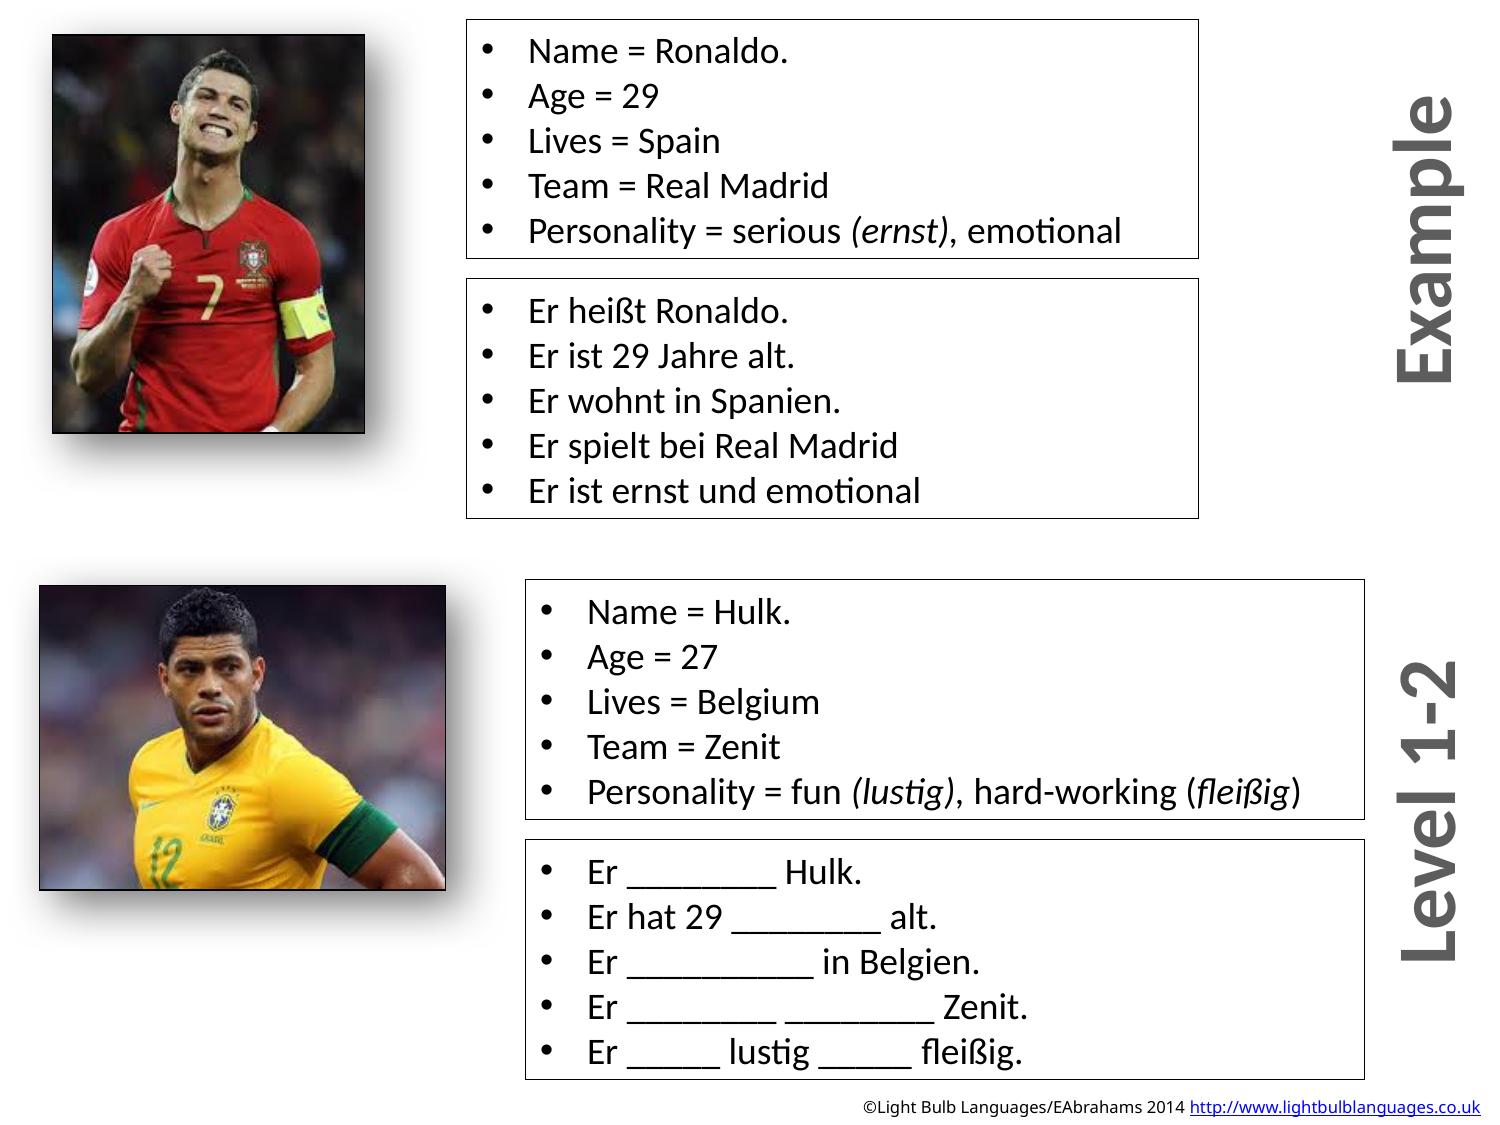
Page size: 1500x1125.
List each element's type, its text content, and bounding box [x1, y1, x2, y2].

text_box ©Light Bulb Languages/EAbrahams 2014 http://www.lightbulblanguages.co.uk [490, 1089, 1500, 1125]
picture [40, 585, 446, 890]
text_box Er ________ Hulk. Er hat 29 ________ alt. Er __________ in Belgien. Er ________ ________ Zenit. Er _____ lustig _____ fleißig. [525, 839, 1365, 1080]
text_box Name = Ronaldo. Age = 29 Lives = Spain Team = Real Madrid Personality = serious (ernst), emotional [466, 19, 1199, 259]
text_box Name = Hulk. Age = 27 Lives = Belgium Team = Zenit Personality = fun (lustig), hard-working (fleißig) [525, 579, 1365, 820]
text_box Level 1-2 [1364, 644, 1480, 981]
text_box Example [1360, 79, 1476, 403]
picture [52, 35, 365, 433]
text_box Er heißt Ronaldo. Er ist 29 Jahre alt. Er wohnt in Spanien. Er spielt bei Real Madrid Er ist ernst und emotional [466, 278, 1199, 519]
